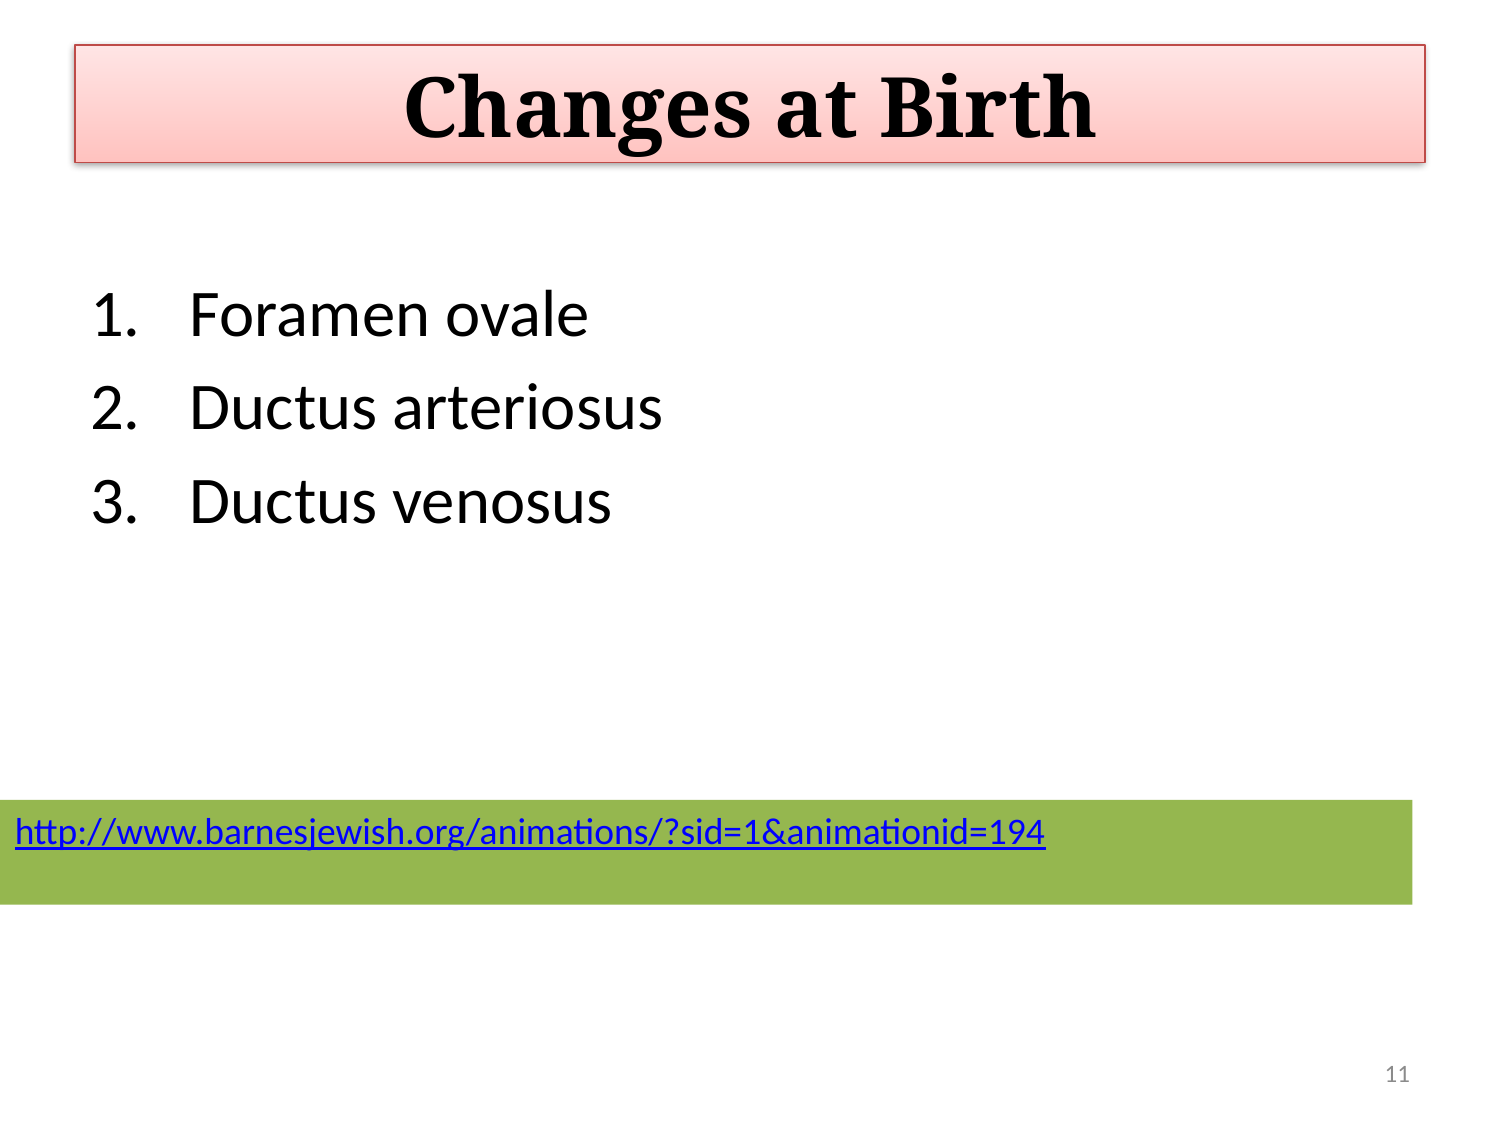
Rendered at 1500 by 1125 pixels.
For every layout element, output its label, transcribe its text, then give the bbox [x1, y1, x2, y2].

slide_number 11 [1074, 1042, 1425, 1103]
title Changes at Birth [74, 44, 1426, 163]
text_box http://www.barnesjewish.org/animations/?sid=1&animationid=194 [0, 799, 1413, 905]
list Foramen ovale Ductus arteriosus Ductus venosus [75, 262, 1425, 1005]
